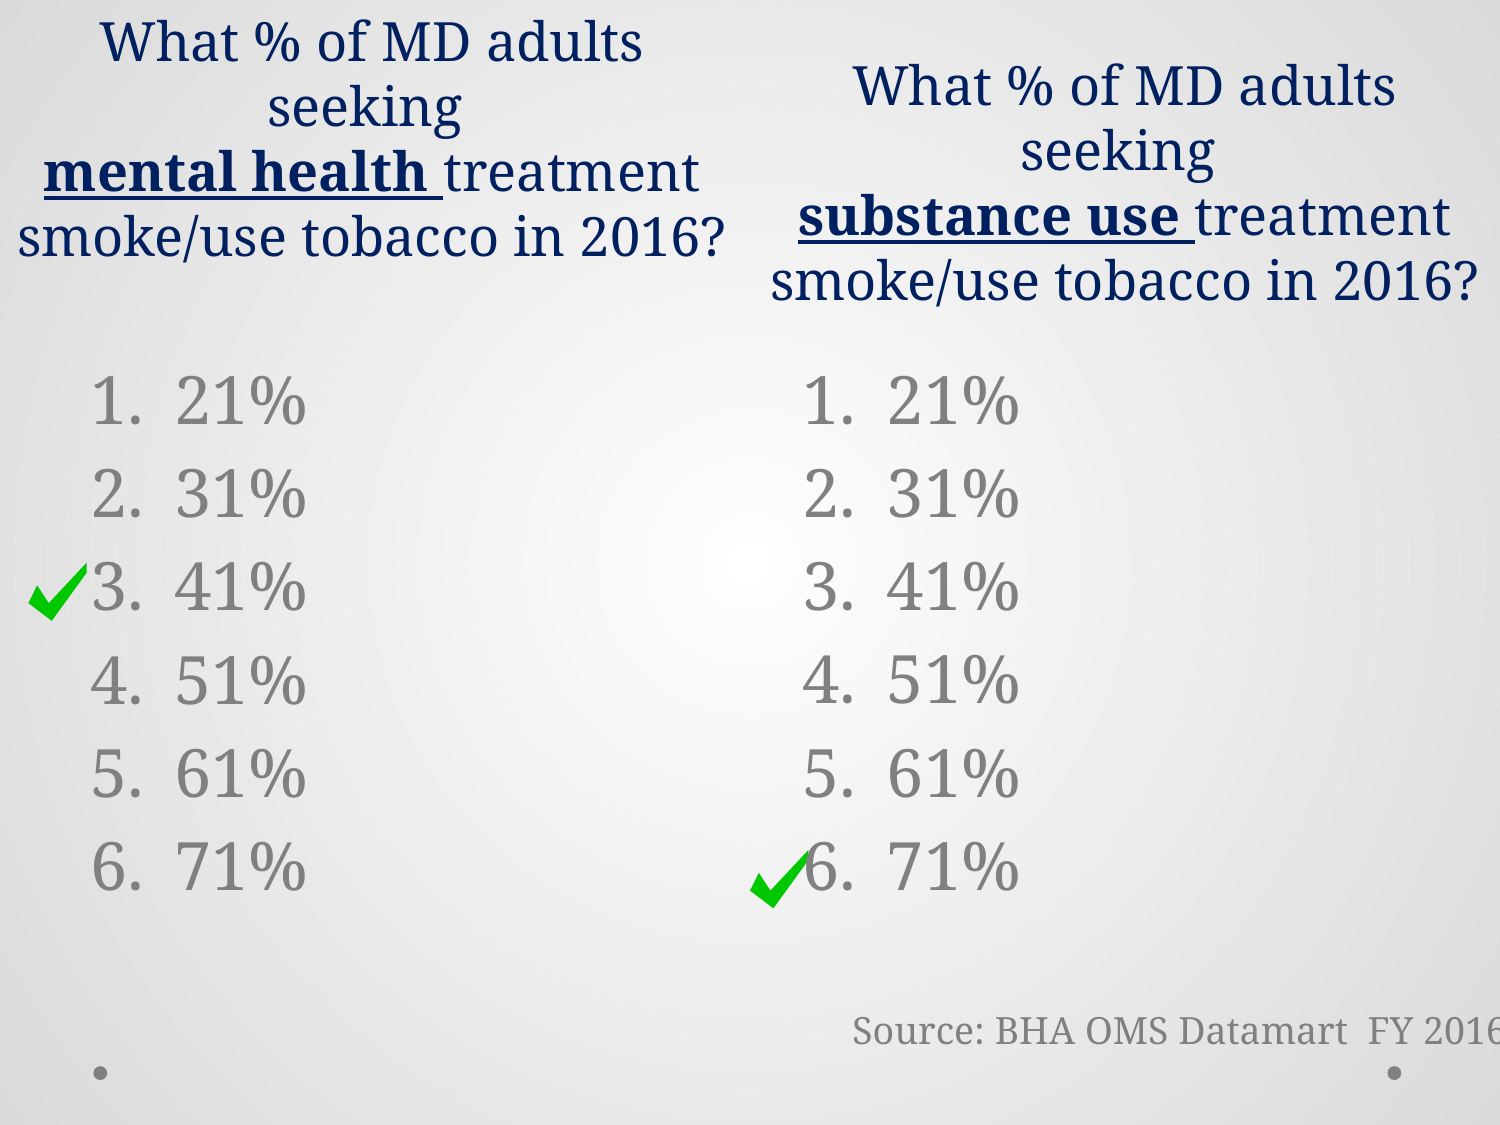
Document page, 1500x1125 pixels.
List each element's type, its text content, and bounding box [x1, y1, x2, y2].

text_box [747, 869, 787, 911]
text_box 21% 31% 41% 51% 61% 71% [787, 349, 1438, 1005]
text_box What % of MD adults seeking substance use treatment smoke/use tobacco in 2016? [749, 87, 1500, 275]
list 21% 31% 41% 51% 61% 71% [75, 350, 725, 1005]
text_box [26, 560, 90, 624]
title What % of MD adults seeking mental health treatment smoke/use tobacco in 2016? [0, 87, 748, 275]
text_box Source: BHA OMS Datamart FY 2016 [837, 999, 1500, 1125]
